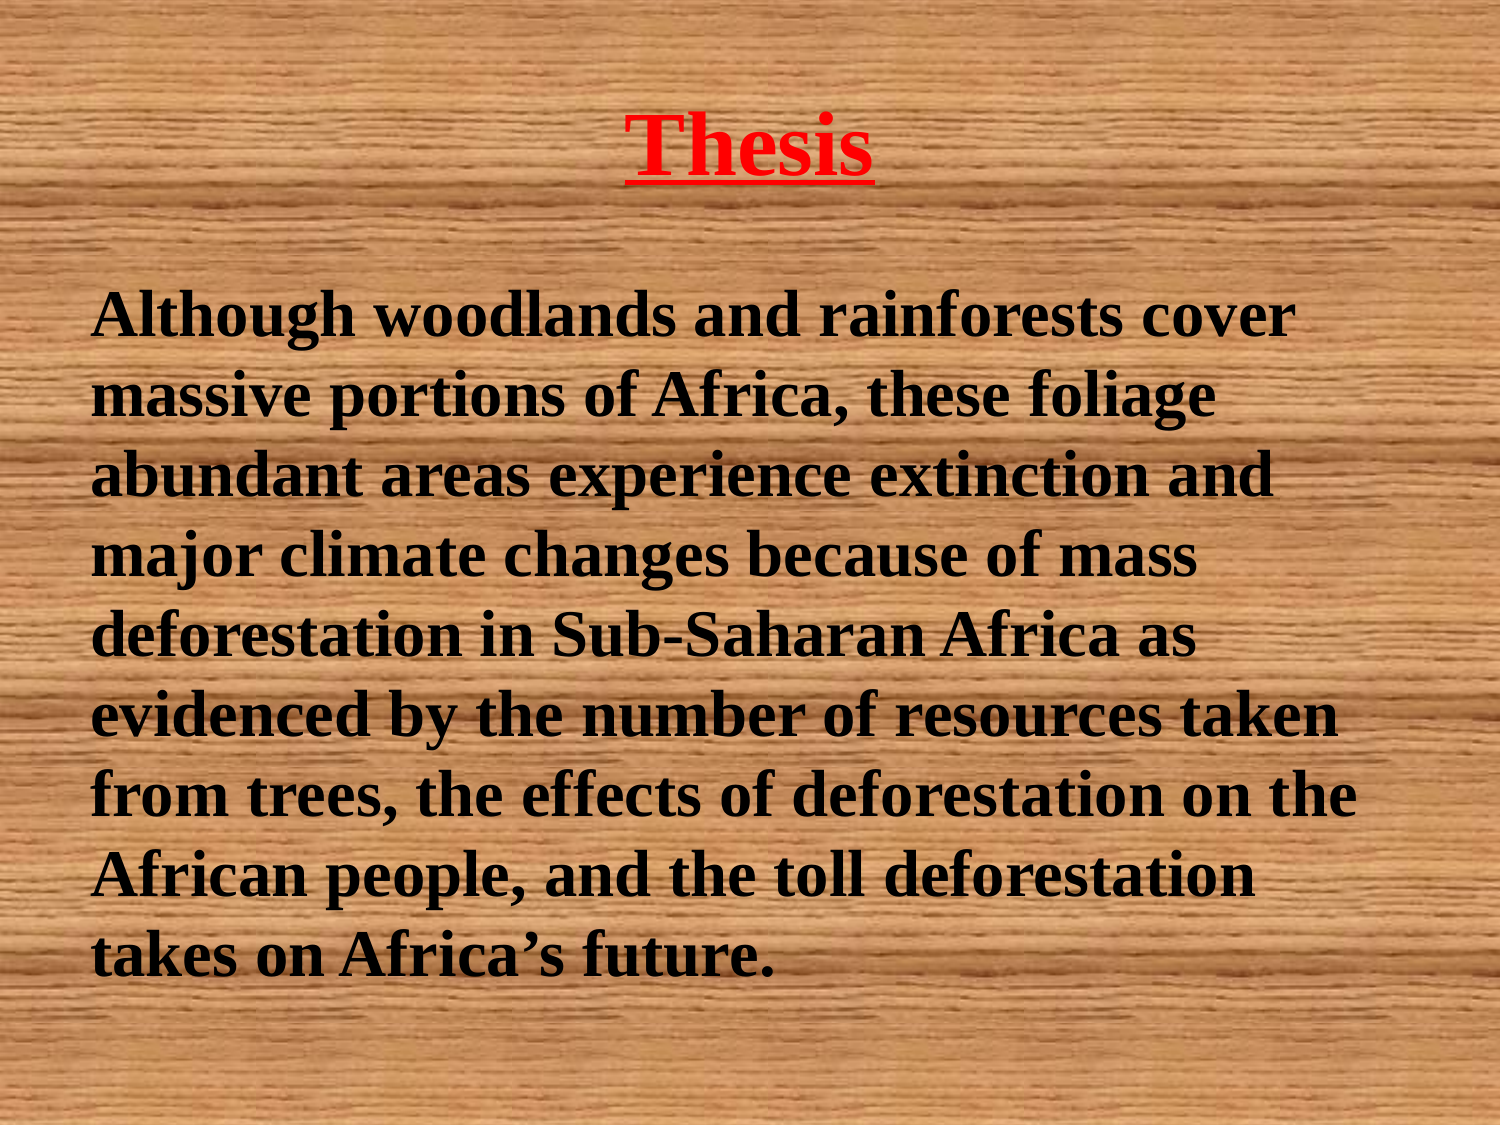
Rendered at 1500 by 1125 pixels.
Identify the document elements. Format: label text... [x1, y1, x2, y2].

list Although woodlands and rainforests cover massive portions of Africa, these foliage abundant areas experience extinction and major climate changes because of mass deforestation in Sub-Saharan Africa as evidenced by the number of resources taken from trees, the effects of deforestation on the African people, and the toll deforestation takes on Africa’s future. [75, 262, 1425, 1005]
title Thesis [75, 45, 1425, 233]
picture [0, 0, 1500, 1125]
